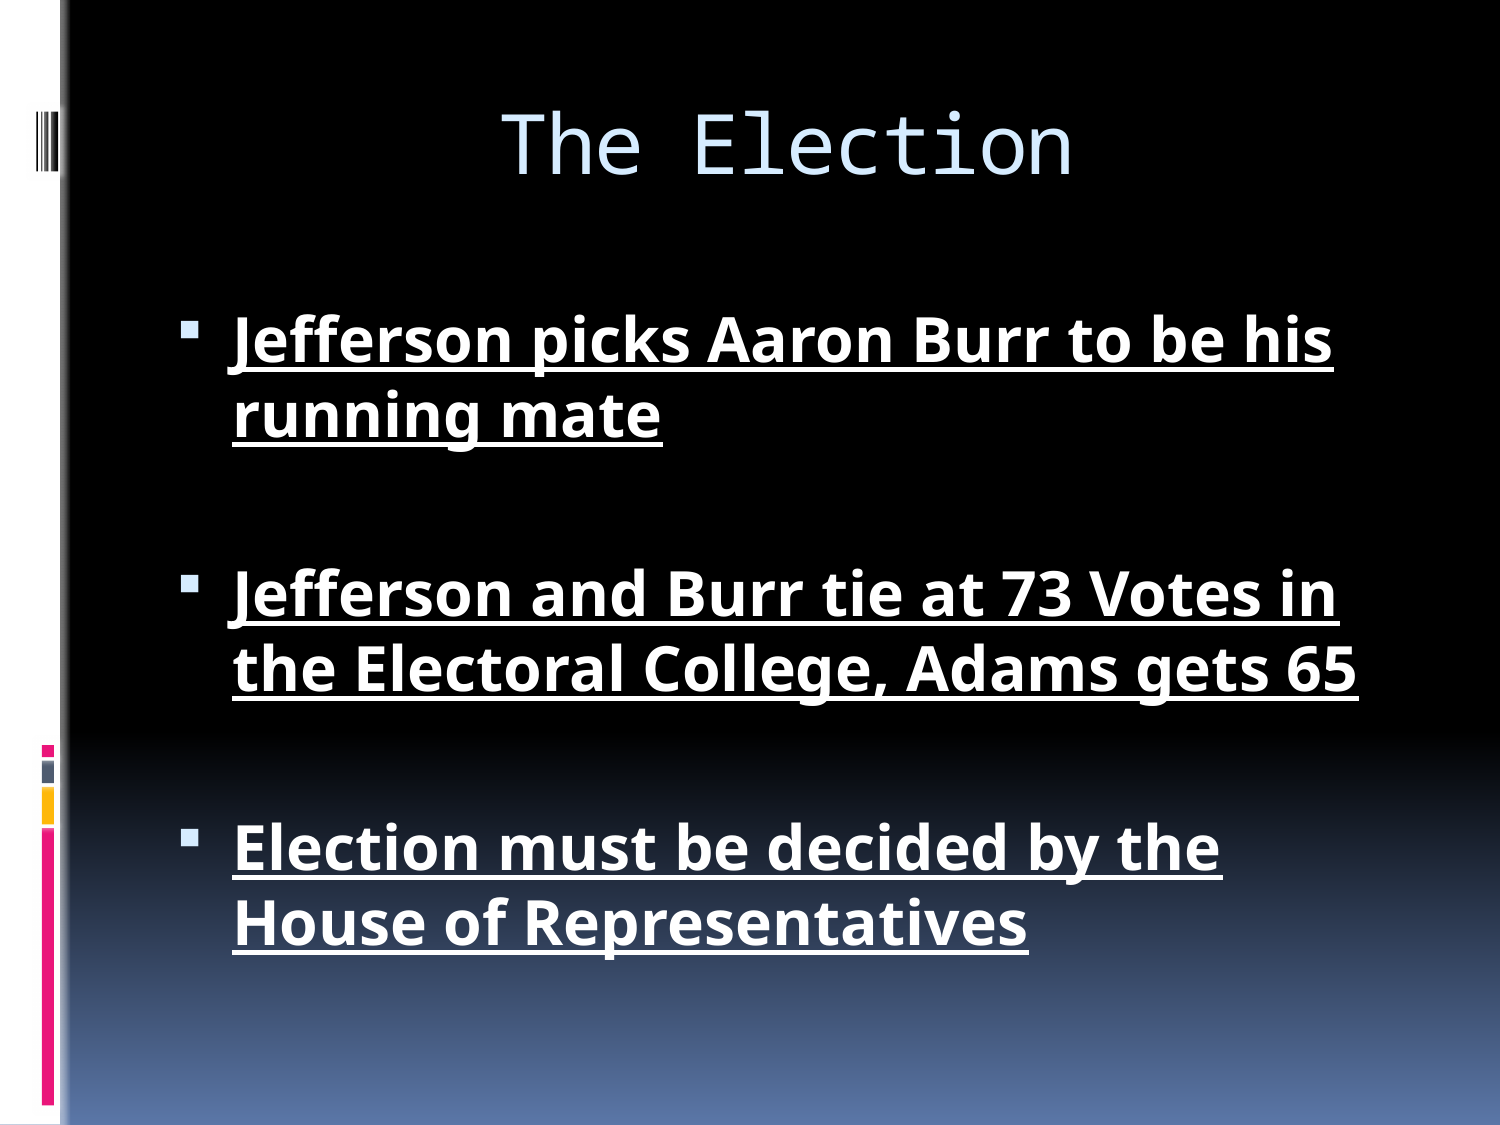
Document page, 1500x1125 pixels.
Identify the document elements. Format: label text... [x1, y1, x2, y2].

list Jefferson picks Aaron Burr to be his running mate Jefferson and Burr tie at 73 Votes in the Electoral College, Adams gets 65 Election must be decided by the House of Representatives [150, 292, 1425, 1043]
title The Election [150, 83, 1425, 234]
